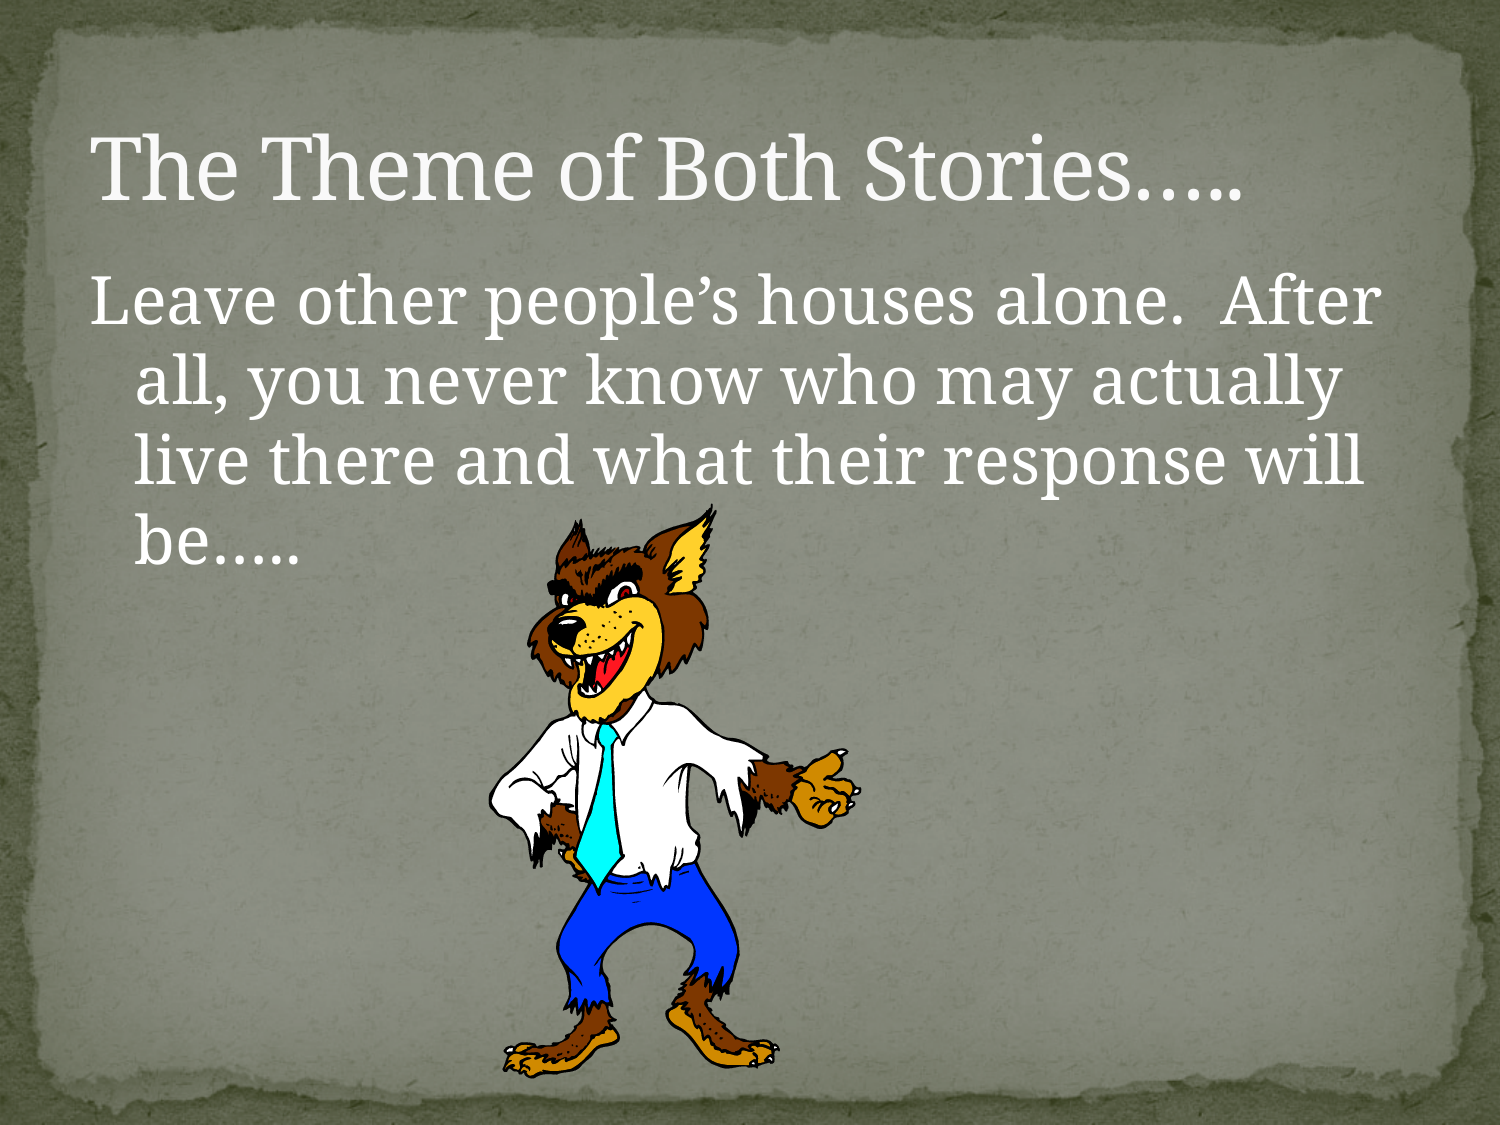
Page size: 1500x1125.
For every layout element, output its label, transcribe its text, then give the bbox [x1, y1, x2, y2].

picture [488, 502, 864, 1081]
list Leave other people’s houses alone. After all, you never know who may actually live there and what their response will be….. [75, 249, 1425, 1000]
title The Theme of Both Stories….. [74, 24, 1425, 225]
